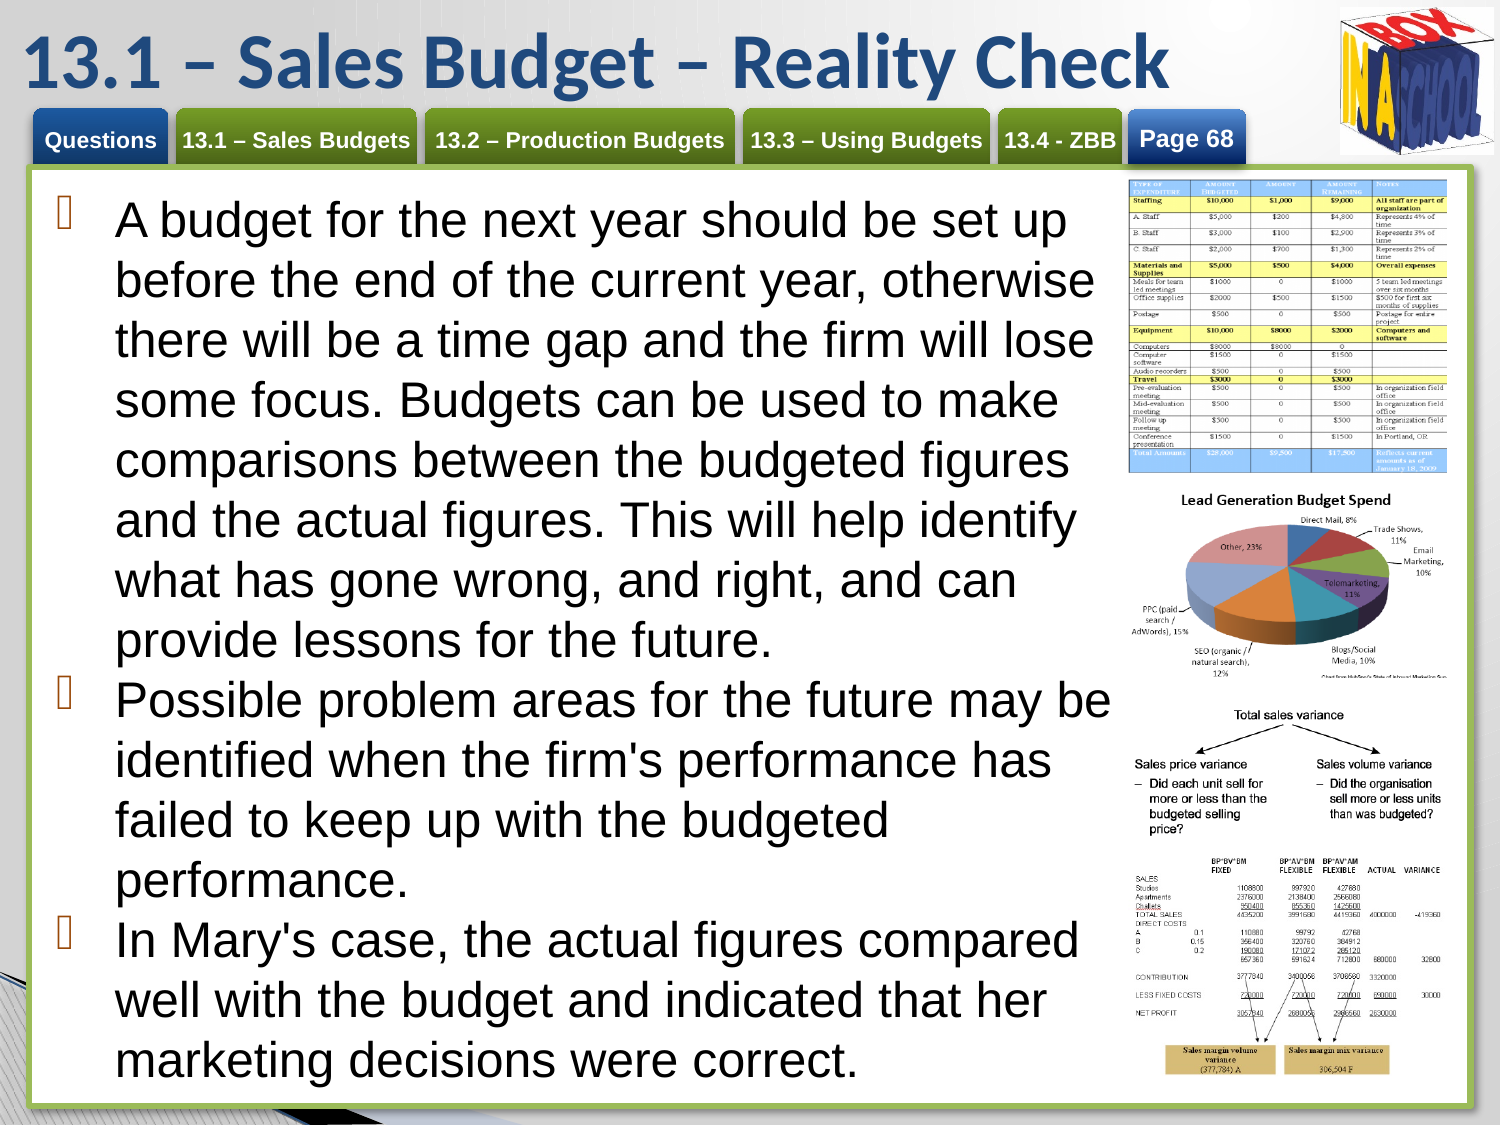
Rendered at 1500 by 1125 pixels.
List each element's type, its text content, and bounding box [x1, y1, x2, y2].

text_box A budget for the next year should be set up before the end of the current year, otherwise there will be a time gap and the firm will lose some focus. Budgets can be used to make comparisons between the budgeted figures and the actual figures. This will help identify what has gone wrong, and right, and can provide lessons for the future. Possible problem areas for the future may be identified when the firm's performance has failed to keep up with the budgeted performance. In Mary's case, the actual figures compared well with the budget and indicated that her marketing decisions were correct. [41, 179, 1128, 1095]
picture [1340, 7, 1495, 155]
title 13.1 – Sales Budget – Reality Check [5, 11, 1270, 102]
picture [1127, 845, 1448, 1085]
picture [1127, 179, 1448, 473]
picture [1127, 491, 1448, 679]
picture [281, 1114, 303, 1125]
picture [1127, 703, 1448, 840]
text_box Page 68 [1127, 109, 1247, 165]
